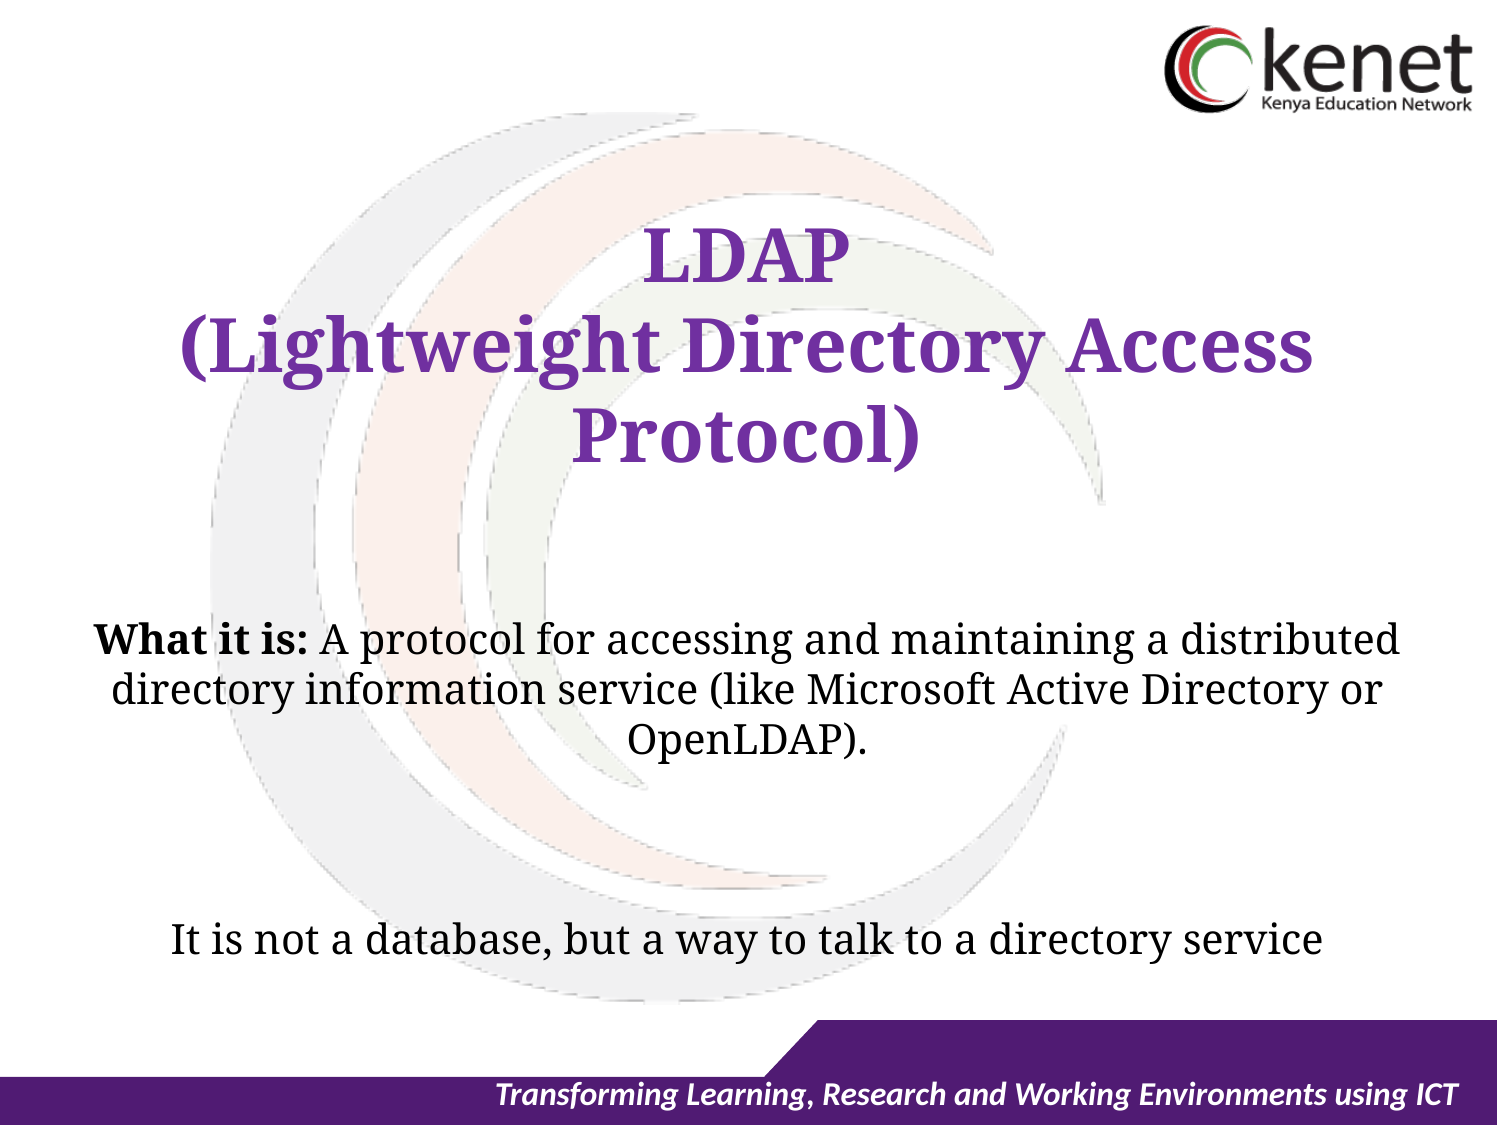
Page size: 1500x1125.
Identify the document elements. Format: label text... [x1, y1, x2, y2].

text_box LDAP (Lightweight Directory Access Protocol) What it is: A protocol for accessing and maintaining a distributed directory information service (like Microsoft Active Directory or OpenLDAP). It is not a database, but a way to talk to a directory service [71, 200, 205, 938]
picture [1163, 11, 1477, 117]
picture [210, 112, 1107, 1005]
text_box Transforming Learning, Research and Working Environments using ICT [479, 1065, 1485, 1125]
text_box [0, 1076, 479, 1125]
text_box LDAP (Lightweight Directory Access Protocol) What it is: A protocol for accessing and maintaining a distributed directory information service (like Microsoft Active Directory or OpenLDAP). It is not a database, but a way to talk to a directory service [1111, 200, 1423, 938]
text_box [775, 1020, 1497, 1125]
